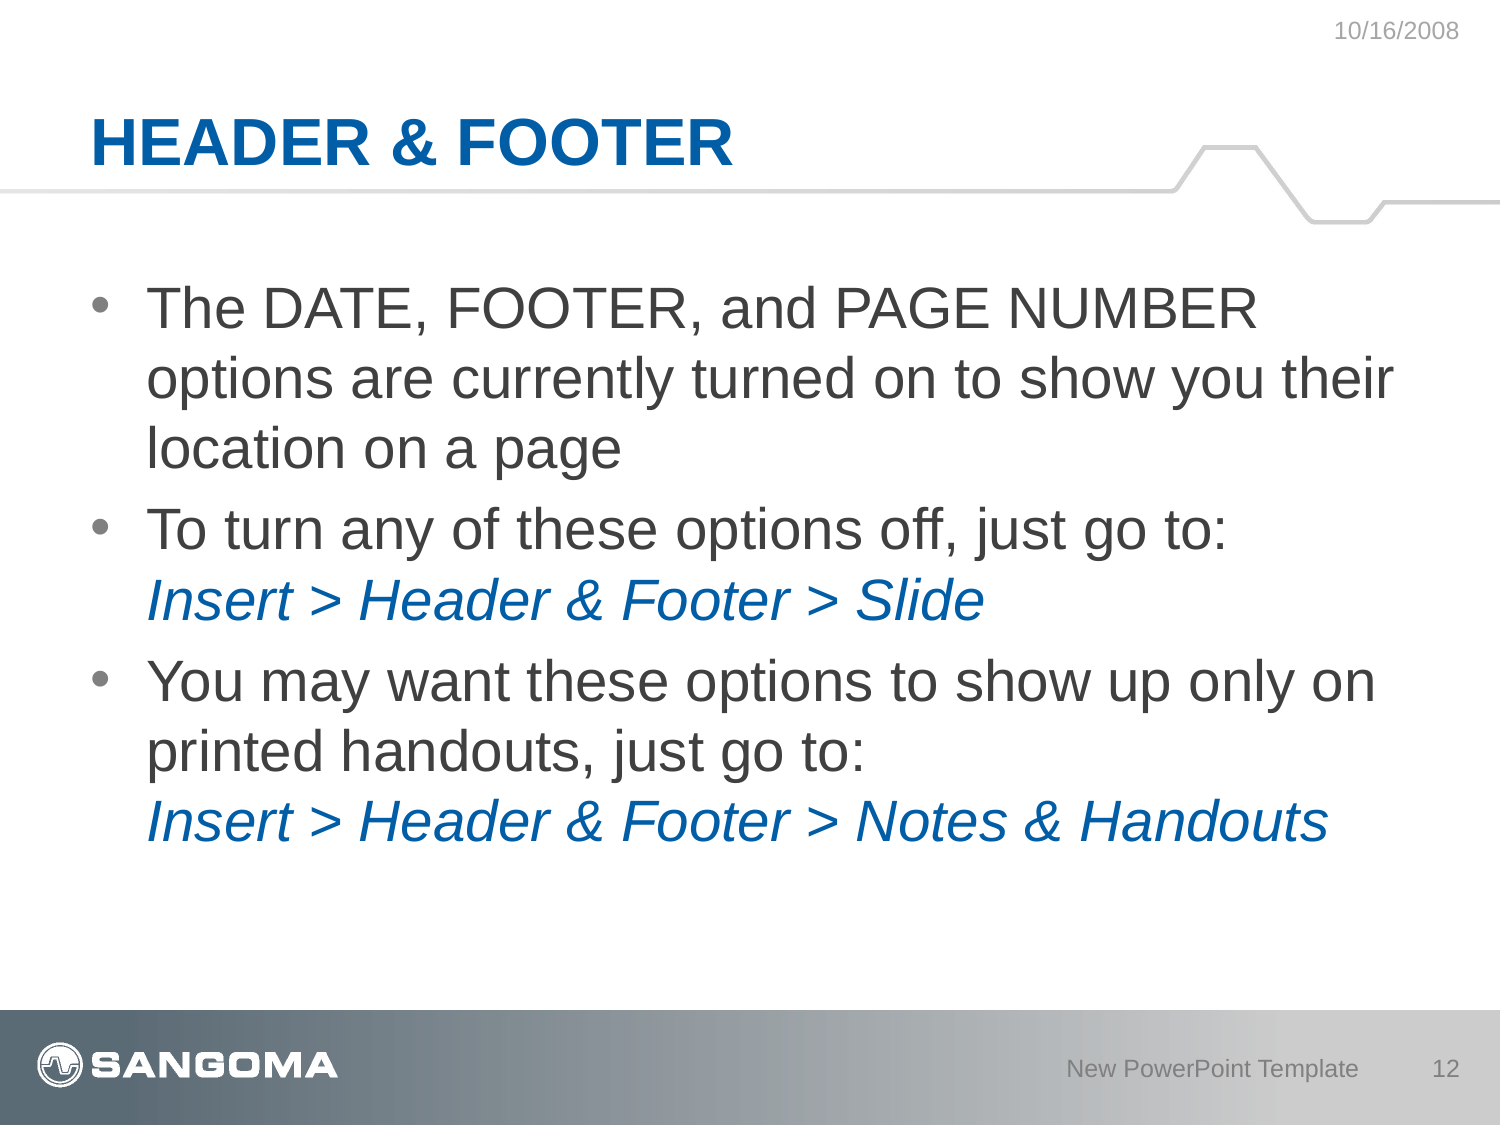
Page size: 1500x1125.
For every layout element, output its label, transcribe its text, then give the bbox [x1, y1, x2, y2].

title HEADER & FOOTER [75, 45, 1425, 233]
list The DATE, FOOTER, and PAGE NUMBER options are currently turned on to show you their location on a page To turn any of these options off, just go to: Insert > Header & Footer > Slide You may want these options to show up only on printed handouts, just go to: Insert > Header & Footer > Notes & Handouts [75, 262, 1425, 1005]
footer New PowerPoint Template [525, 1037, 1375, 1098]
picture [0, 0, 1500, 1125]
slide_number 12 [1387, 1037, 1475, 1098]
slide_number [1050, 0, 1475, 60]
